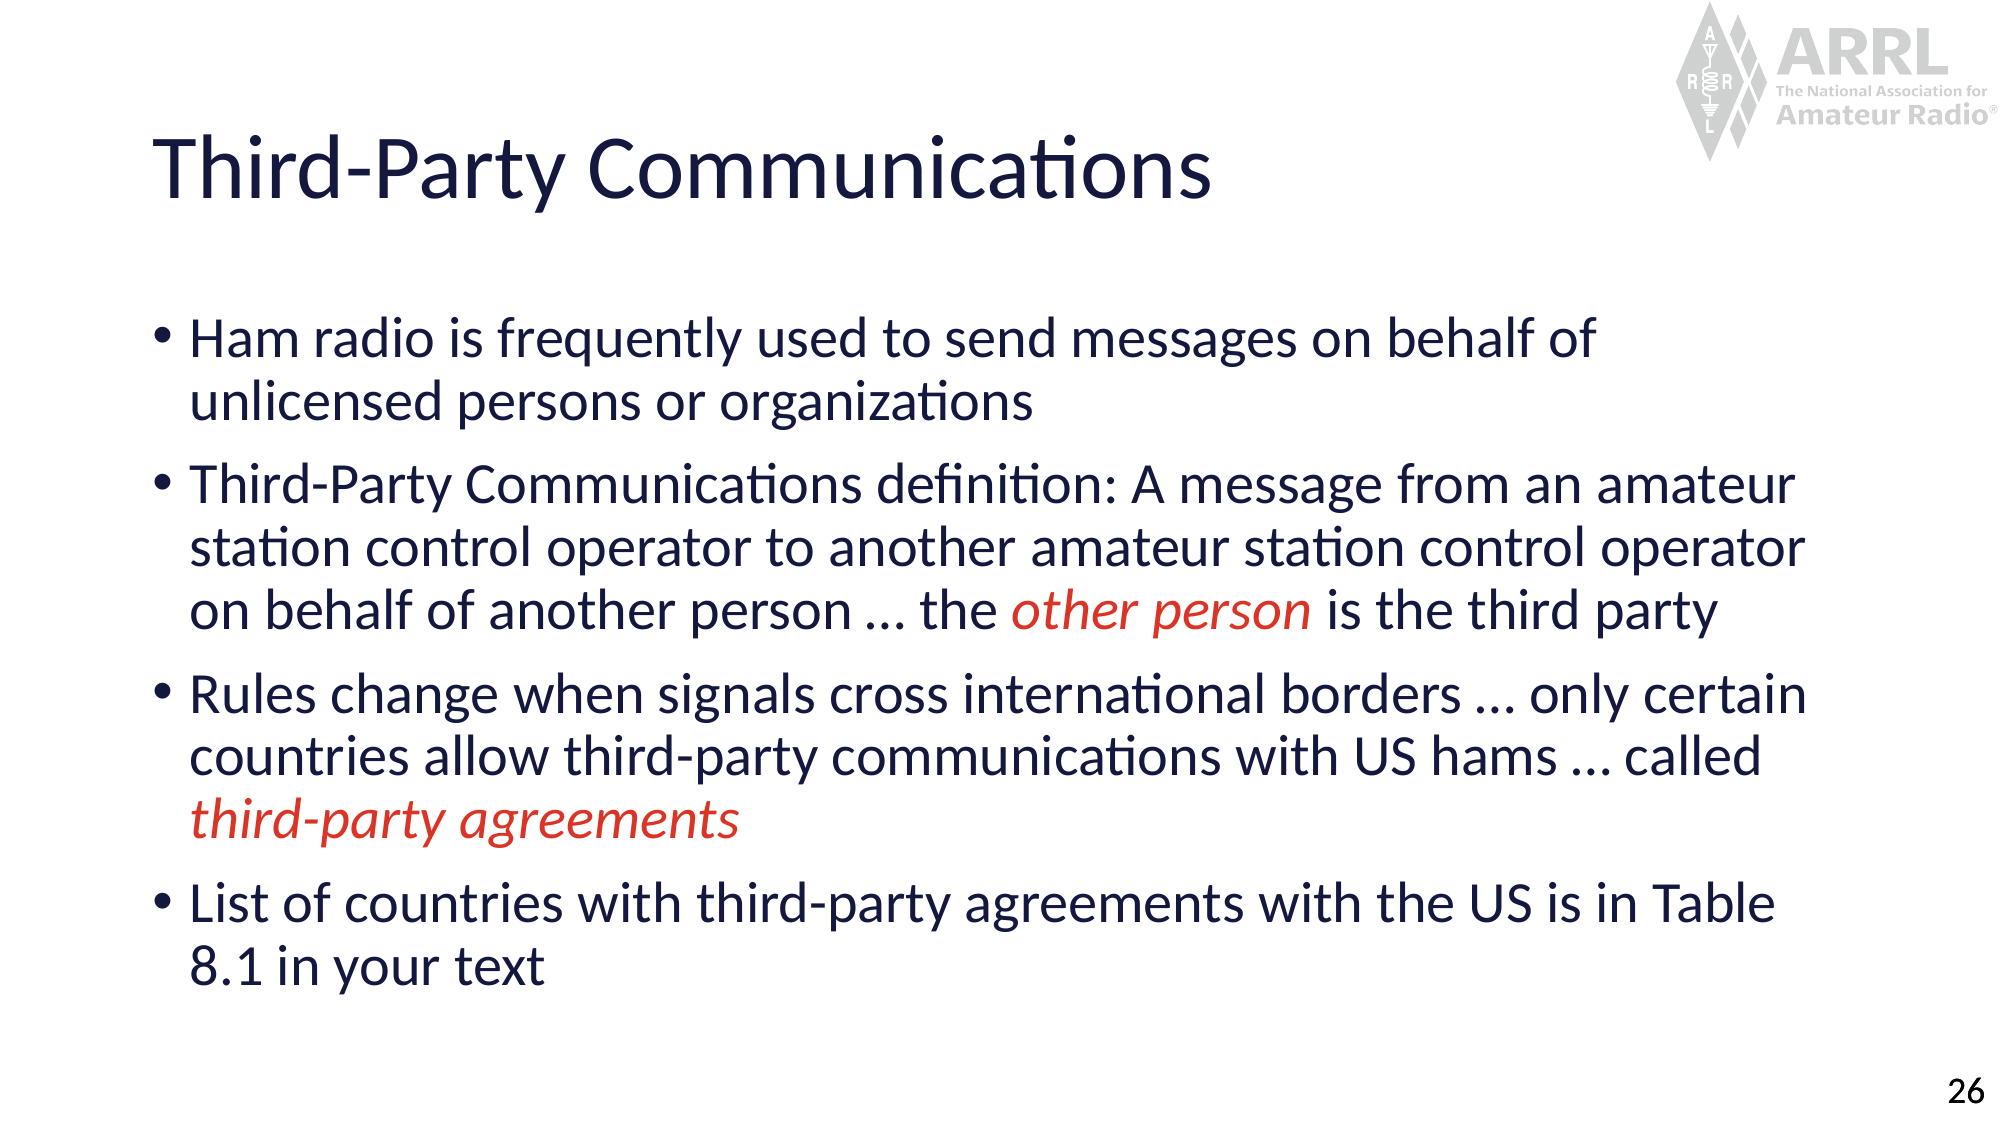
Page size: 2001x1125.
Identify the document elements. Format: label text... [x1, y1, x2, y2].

title Third-Party Communications [137, 59, 1863, 278]
list Ham radio is frequently used to send messages on behalf of unlicensed persons or organizations Third-Party Communications definition: A message from an amateur station control operator to another amateur station control operator on behalf of another person … the other person is the third party Rules change when signals cross international borders … only certain countries allow third-party communications with US hams … called third-party agreements List of countries with third-party agreements with the US is in Table 8.1 in your text [137, 299, 1863, 1066]
picture [1674, 0, 2000, 164]
